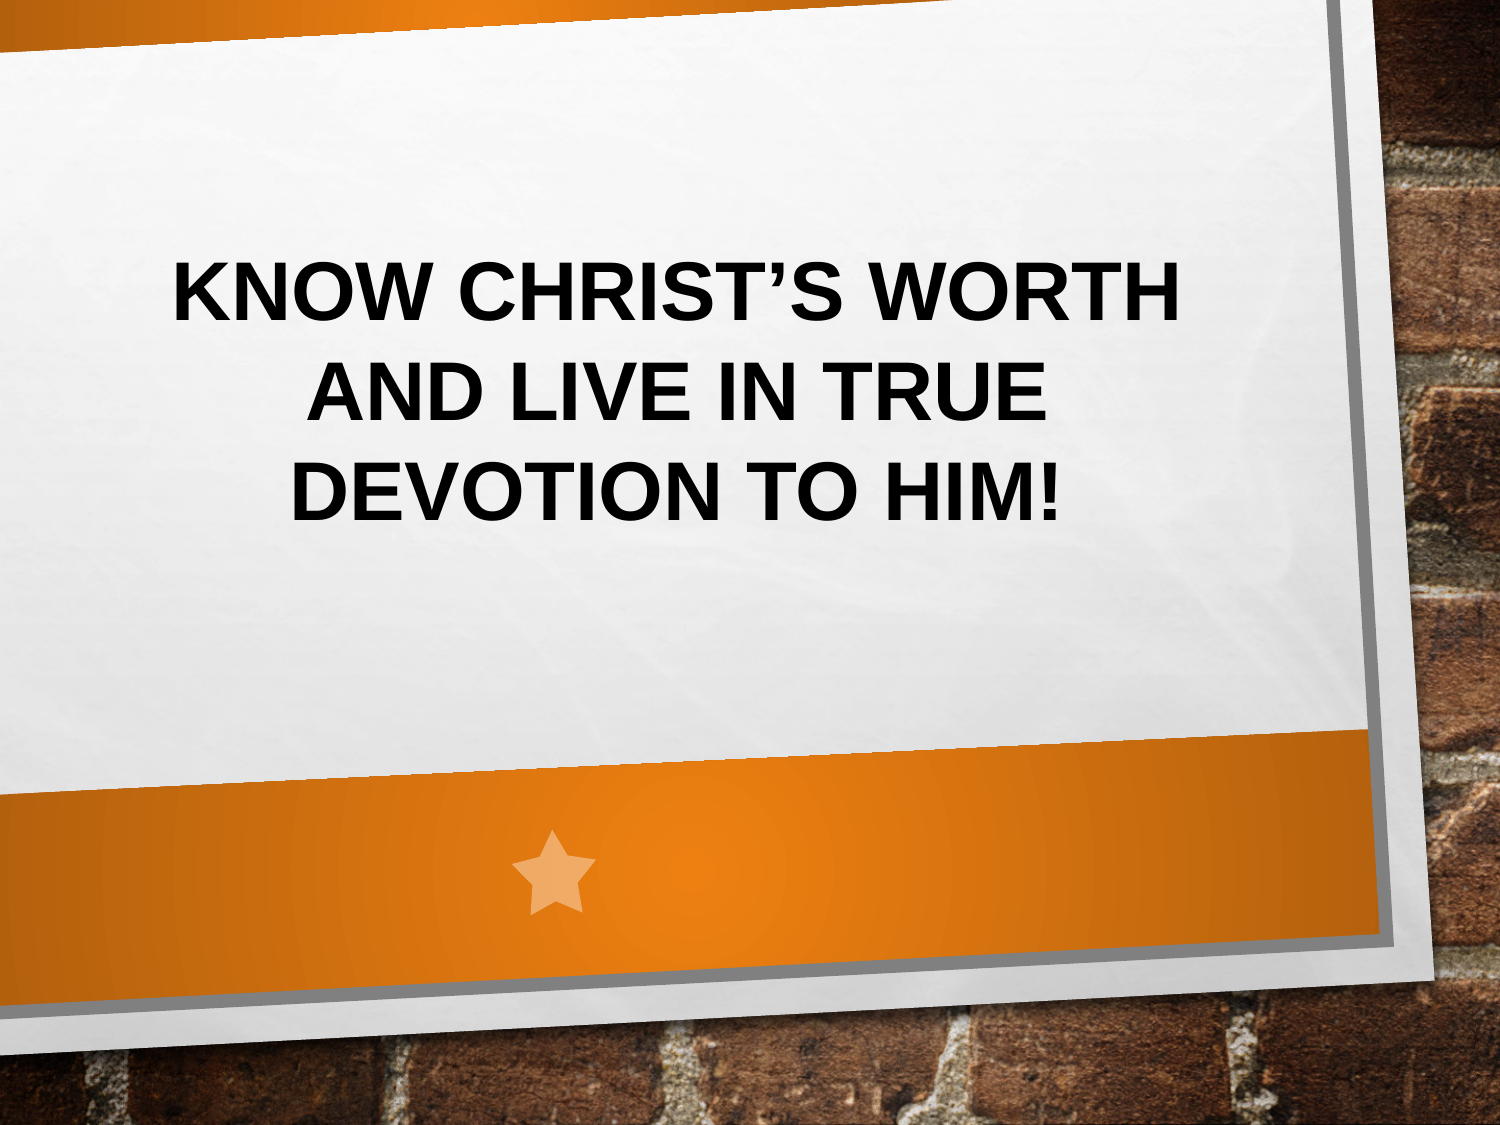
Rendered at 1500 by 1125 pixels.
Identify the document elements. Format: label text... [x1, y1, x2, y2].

text_box KNOW CHRIST’S WORTH AND LIVE IN TRUE DEVOTION TO HIM! [137, 230, 1217, 545]
picture [0, 0, 1500, 1125]
